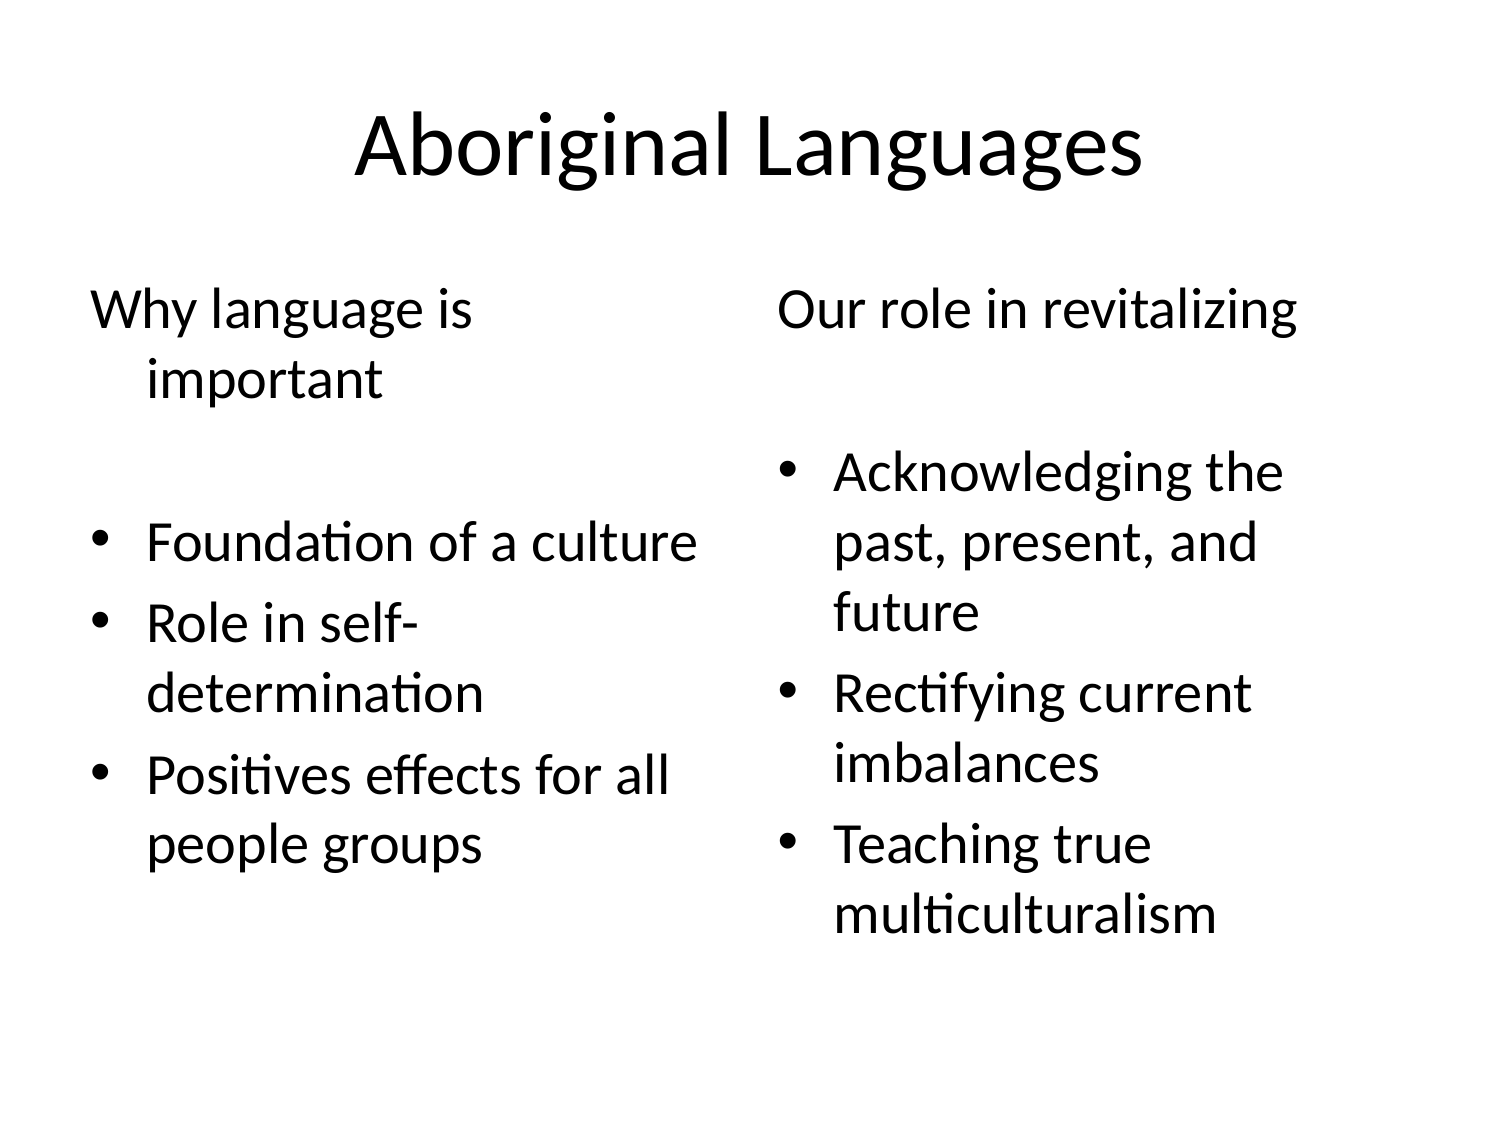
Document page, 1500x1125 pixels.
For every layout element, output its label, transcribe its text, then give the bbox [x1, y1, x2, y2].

list Why language is important Foundation of a culture Role in self-determination Positives effects for all people groups [75, 262, 738, 1005]
list Our role in revitalizing Acknowledging the past, present, and future Rectifying current imbalances Teaching true multiculturalism [762, 262, 1425, 1005]
title Aboriginal Languages [75, 45, 1425, 233]
